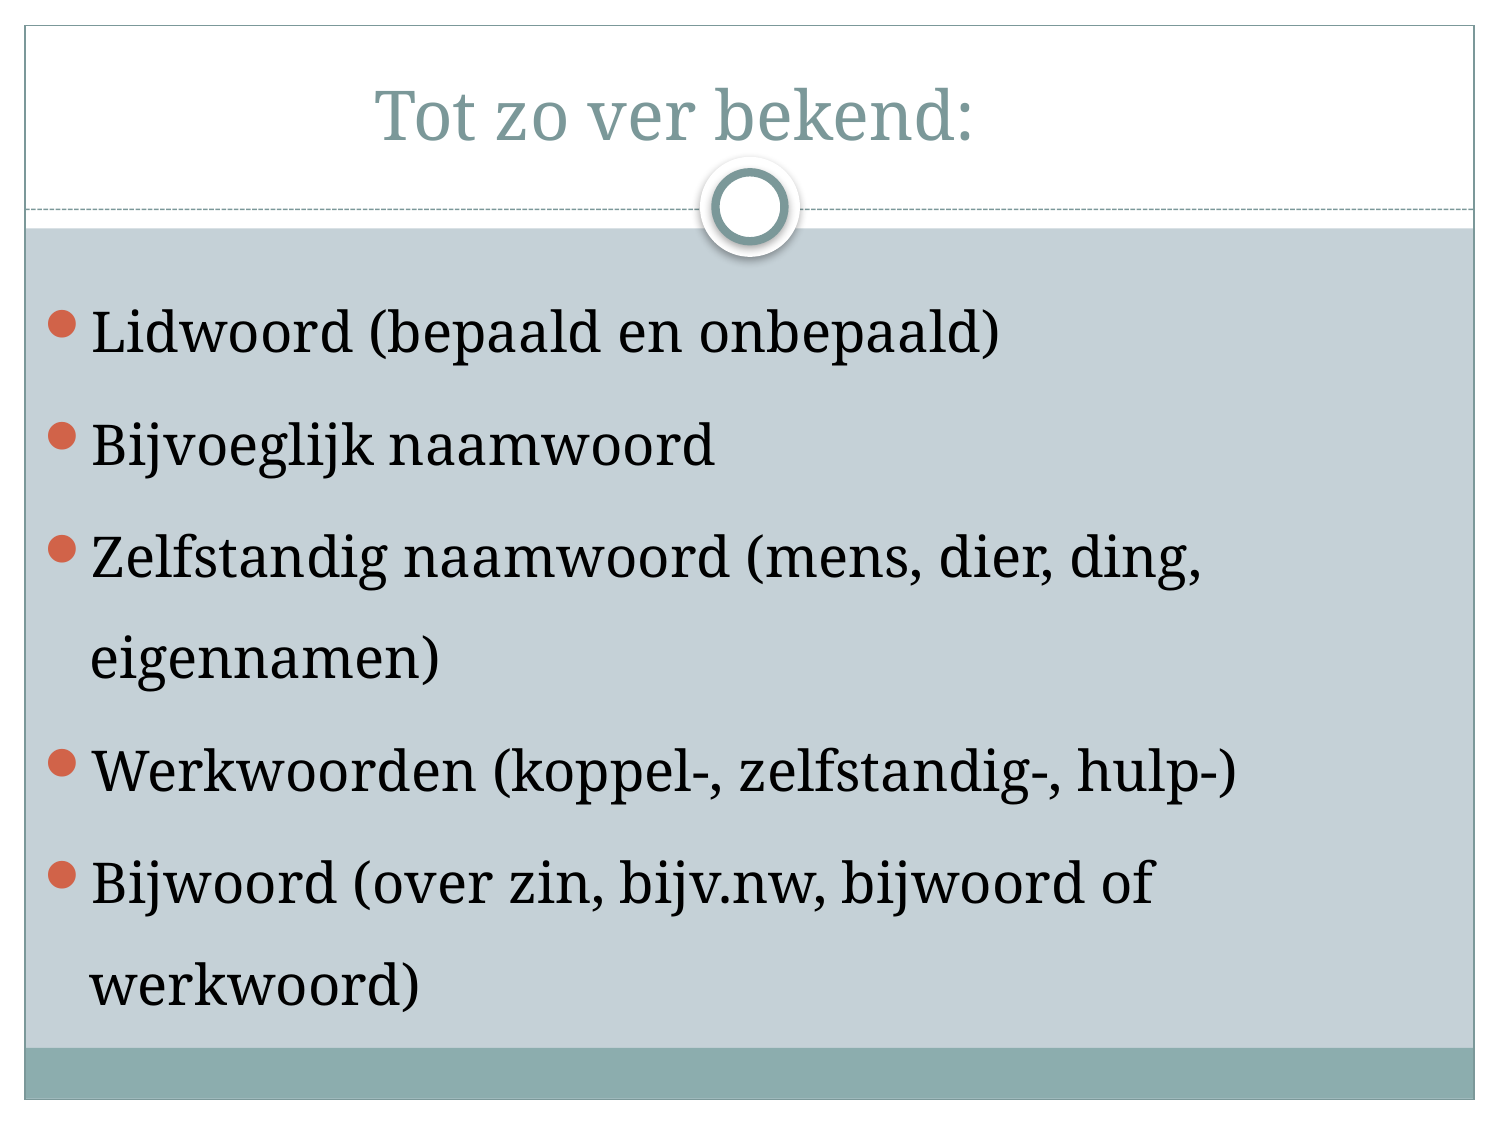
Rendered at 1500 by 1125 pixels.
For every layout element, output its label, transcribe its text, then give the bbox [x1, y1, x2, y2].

list Lidwoord (bepaald en onbepaald) Bijvoeglijk naamwoord Zelfstandig naamwoord (mens, dier, ding, eigennamen) Werkwoorden (koppel-, zelfstandig-, hulp-) Bijwoord (over zin, bijv.nw, bijwoord of werkwoord) [29, 255, 1498, 1006]
title Tot zo ver bekend: [49, 37, 1450, 162]
